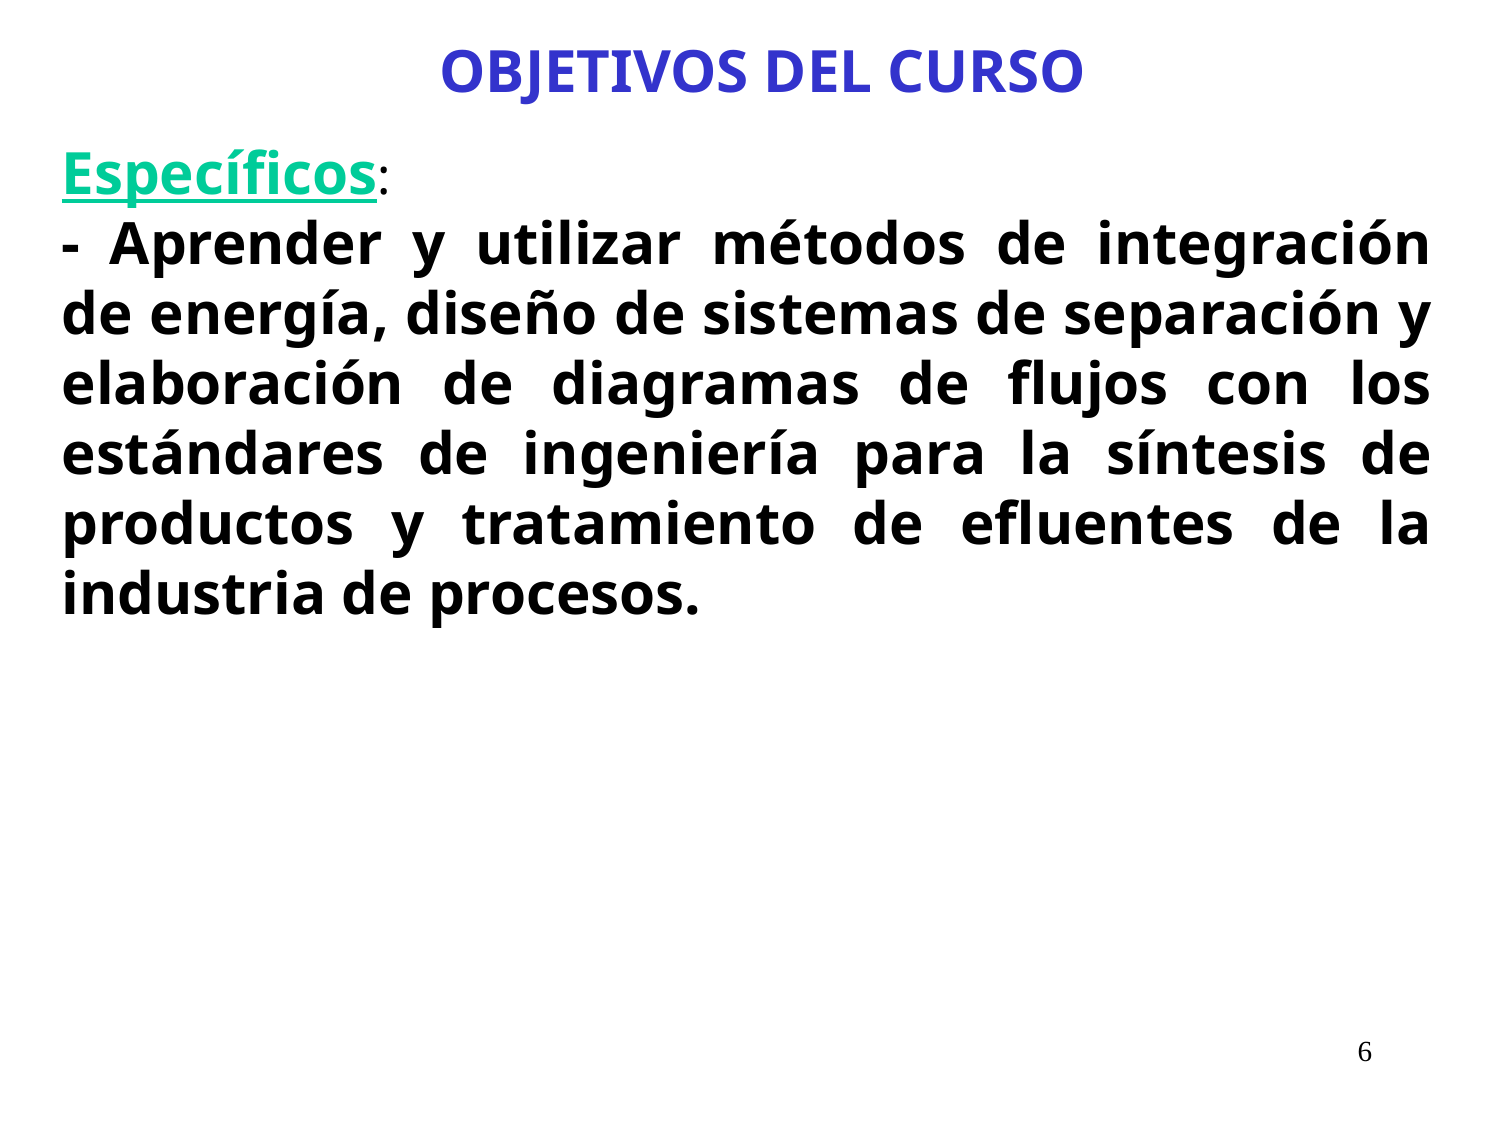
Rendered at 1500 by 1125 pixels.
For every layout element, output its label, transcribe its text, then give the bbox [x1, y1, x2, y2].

slide_number 6 [1074, 1024, 1388, 1101]
text_box OBJETIVOS DEL CURSO [124, 0, 1400, 128]
text_box Específicos: - Aprender y utilizar métodos de integración de energía, diseño de sistemas de separación y elaboración de diagramas de flujos con los estándares de ingeniería para la síntesis de productos y tratamiento de efluentes de la industria de procesos. [46, 128, 1447, 634]
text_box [74, 212, 1404, 566]
